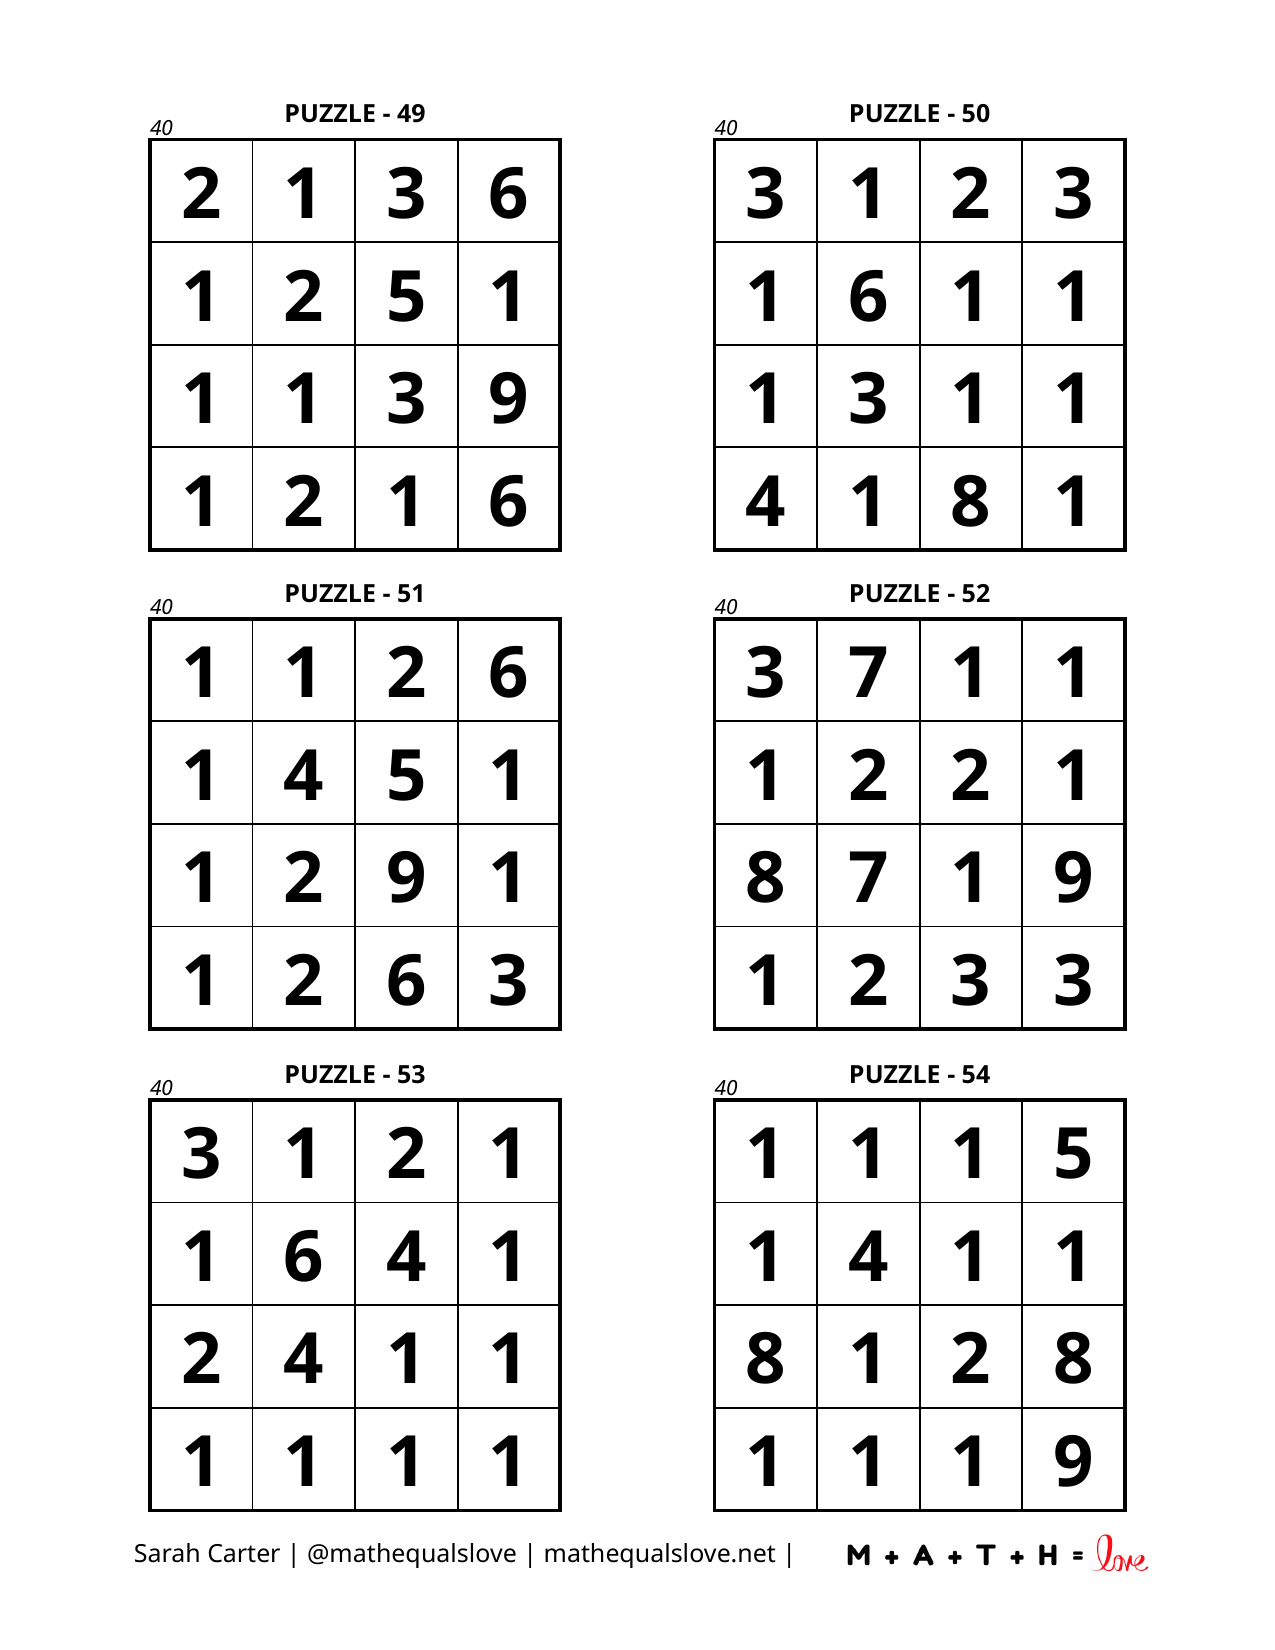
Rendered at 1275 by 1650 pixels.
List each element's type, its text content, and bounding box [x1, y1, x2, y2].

table_cell 1 [152, 243, 252, 344]
table_cell 1 [1023, 448, 1123, 548]
table_header 1 [818, 141, 919, 241]
table_cell 2 [921, 722, 1021, 823]
table_header 2 [921, 141, 1021, 241]
table_header 1 [253, 141, 354, 241]
table_header 2 [356, 621, 457, 720]
table_header 1 [1023, 621, 1123, 720]
table_header 1 [716, 1102, 816, 1202]
table_cell 1 [253, 346, 354, 446]
table_cell 6 [818, 243, 919, 344]
table_cell 1 [459, 1203, 558, 1304]
table_cell 1 [459, 1306, 558, 1407]
table_cell 4 [716, 448, 816, 548]
table_cell 1 [356, 1409, 457, 1509]
table_header 1 [818, 1102, 919, 1202]
table_cell 1 [1023, 243, 1123, 344]
table_cell 2 [253, 825, 354, 926]
table_header 6 [459, 621, 558, 720]
table_cell 1 [459, 243, 558, 344]
table_cell 1 [152, 1203, 252, 1304]
table_cell 4 [253, 1306, 354, 1407]
table_header 1 [921, 621, 1021, 720]
table_cell 1 [152, 927, 252, 1027]
table_cell 1 [716, 927, 816, 1027]
table_header 2 [152, 141, 252, 241]
text_box Sarah Carter | @mathequalslove | mathequalslove.net | [119, 1529, 1199, 1575]
table_cell 5 [356, 722, 457, 823]
table_cell 1 [356, 448, 457, 548]
text_box 40 [714, 114, 923, 140]
text_box 40 [149, 114, 359, 140]
table_header 5 [1023, 1102, 1123, 1202]
table_cell 6 [459, 448, 558, 548]
table_cell 2 [818, 927, 919, 1027]
table_cell 9 [1023, 1409, 1123, 1509]
table_cell 1 [818, 448, 919, 548]
table_cell 3 [356, 346, 457, 446]
table_cell 1 [152, 346, 252, 446]
text_box PUZZLE - 51 [149, 577, 561, 608]
table_header 2 [356, 1102, 457, 1202]
text_box 40 [149, 593, 359, 619]
table_cell 3 [459, 927, 558, 1027]
text_box 40 [714, 1074, 923, 1100]
table_header 1 [152, 621, 252, 720]
table_cell 4 [818, 1203, 919, 1304]
text_box 40 [714, 593, 923, 619]
table_cell 9 [459, 346, 558, 446]
table_cell 1 [716, 1203, 816, 1304]
table_cell 2 [818, 722, 919, 823]
table_cell 1 [921, 1203, 1021, 1304]
table_cell 7 [818, 825, 919, 926]
table_cell 4 [356, 1203, 457, 1304]
table_cell 2 [921, 1306, 1021, 1407]
table_cell 1 [152, 1409, 252, 1509]
table_cell 1 [459, 825, 558, 926]
table_cell 9 [356, 825, 457, 926]
table_cell 6 [253, 1203, 354, 1304]
table_cell 2 [253, 448, 354, 548]
table_cell 1 [152, 825, 252, 926]
table_header 6 [459, 141, 558, 241]
table_cell 2 [253, 243, 354, 344]
table_cell 1 [921, 346, 1021, 446]
table_header 3 [716, 621, 816, 720]
table_cell 6 [356, 927, 457, 1027]
table_header 1 [921, 1102, 1021, 1202]
table_cell 8 [716, 1306, 816, 1407]
table_header 3 [1023, 141, 1123, 241]
table_cell 1 [152, 448, 252, 548]
table_cell 1 [716, 346, 816, 446]
table_cell 1 [253, 1409, 354, 1509]
picture [835, 1532, 1157, 1576]
table_cell 9 [1023, 825, 1123, 926]
table_cell 1 [921, 825, 1021, 926]
table_cell 1 [1023, 346, 1123, 446]
table_cell 4 [253, 722, 354, 823]
table_cell 8 [716, 825, 816, 926]
table_cell 1 [921, 1409, 1021, 1509]
table_cell 1 [1023, 1203, 1123, 1304]
table_header 7 [818, 621, 919, 720]
text_box PUZZLE - 52 [714, 577, 1125, 608]
table_cell 1 [716, 722, 816, 823]
table_cell 1 [459, 1409, 558, 1509]
table_cell 1 [716, 1409, 816, 1509]
table_cell 5 [356, 243, 457, 344]
table_cell 1 [152, 722, 252, 823]
table_cell 1 [459, 722, 558, 823]
table_header 3 [356, 141, 457, 241]
table_cell 3 [818, 346, 919, 446]
table_cell 8 [1023, 1306, 1123, 1407]
text_box 40 [149, 1074, 359, 1100]
table_header 3 [152, 1102, 252, 1202]
table_cell 1 [356, 1306, 457, 1407]
table_header 1 [253, 621, 354, 720]
table_header 1 [253, 1102, 354, 1202]
table_cell 2 [253, 927, 354, 1027]
table_cell 1 [818, 1409, 919, 1509]
table_header 1 [459, 1102, 558, 1202]
text_box PUZZLE - 54 [714, 1058, 1125, 1089]
text_box PUZZLE - 49 [149, 97, 561, 128]
text_box PUZZLE - 53 [149, 1058, 561, 1089]
table_cell 3 [1023, 927, 1123, 1027]
table_cell 1 [921, 243, 1021, 344]
table_cell 1 [1023, 722, 1123, 823]
table_cell 1 [716, 243, 816, 344]
table_cell 8 [921, 448, 1021, 548]
table_cell 2 [152, 1306, 252, 1407]
table_cell 1 [818, 1306, 919, 1407]
table_header 3 [716, 141, 816, 241]
text_box PUZZLE - 50 [714, 97, 1125, 128]
table_cell 3 [921, 927, 1021, 1027]
